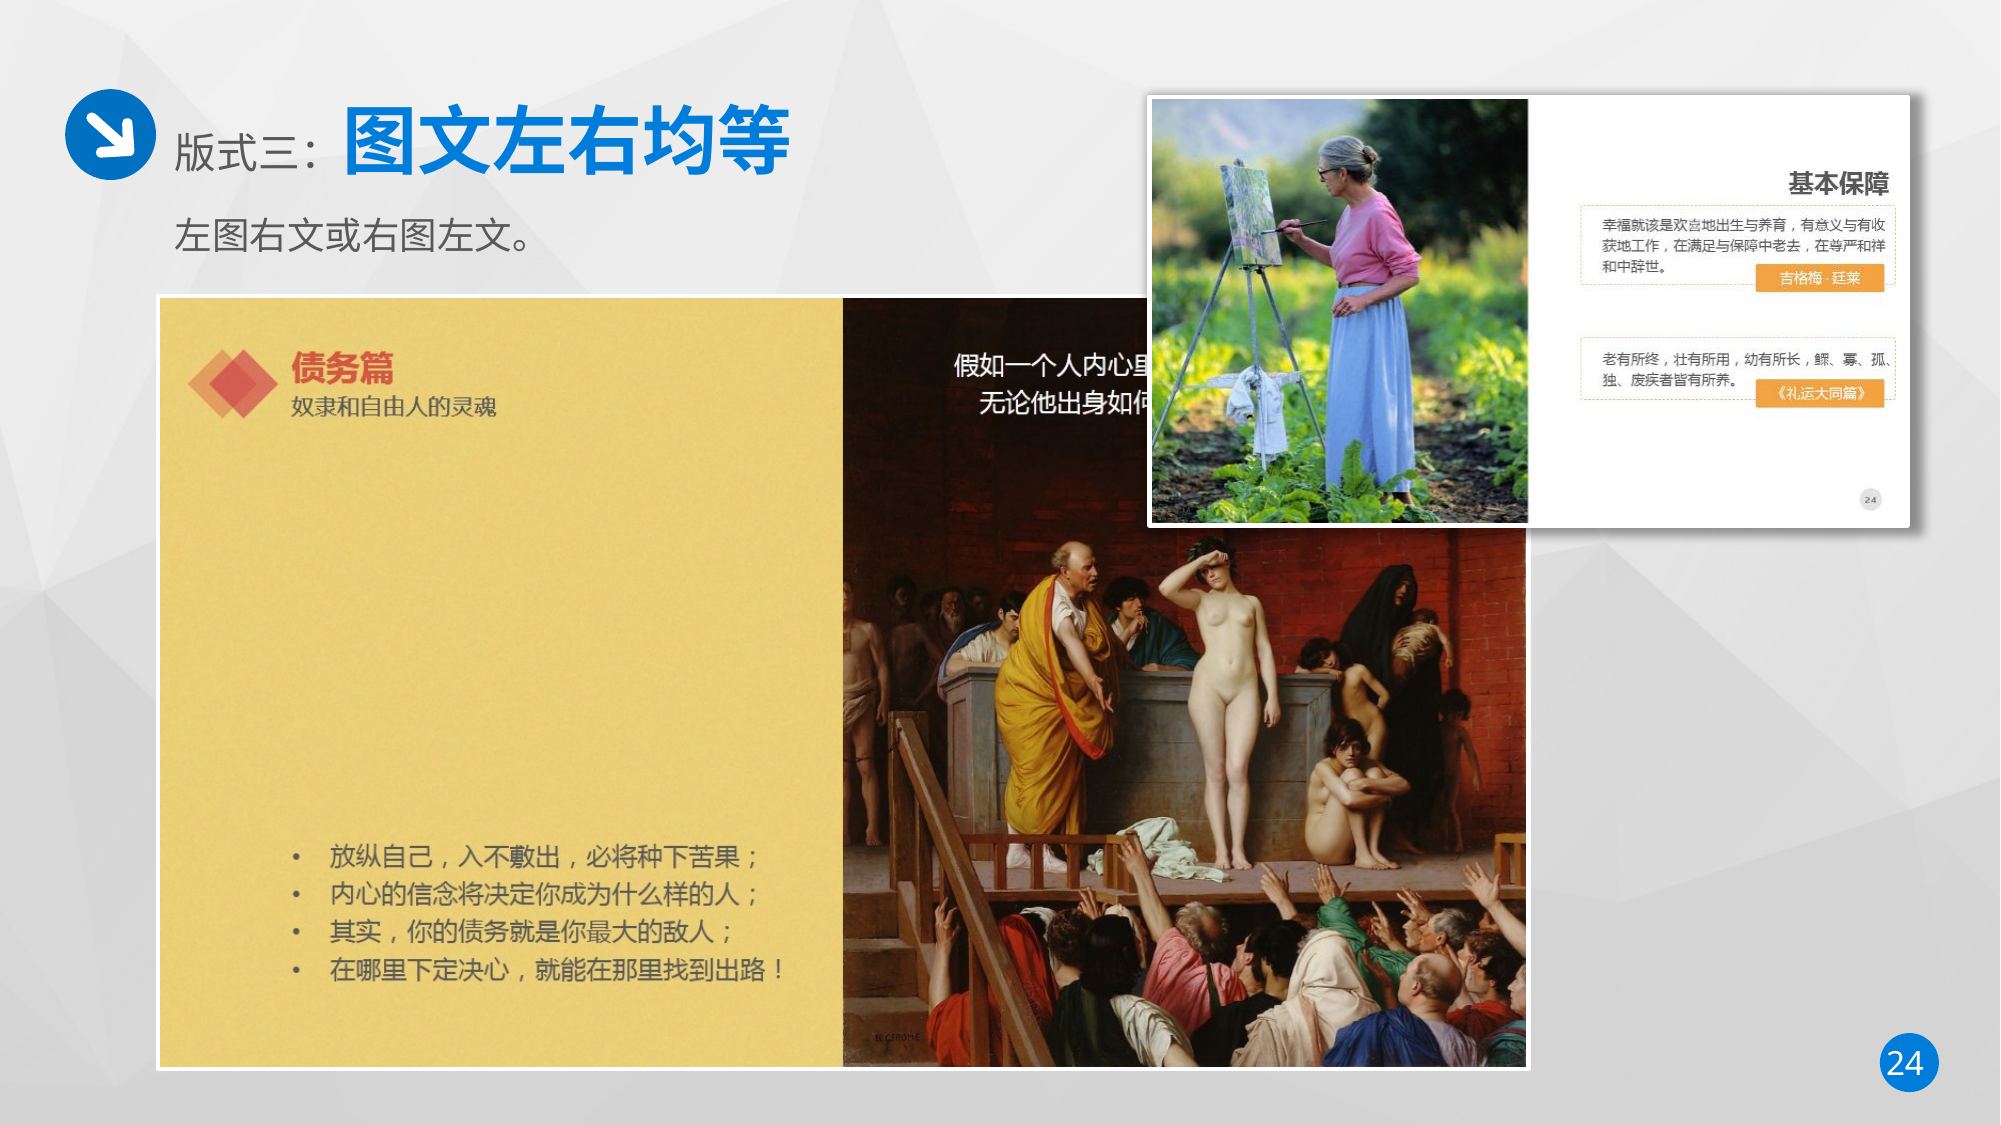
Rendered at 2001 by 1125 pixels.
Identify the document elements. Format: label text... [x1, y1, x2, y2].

text_box 版式三：图文左右均等 [160, 86, 837, 191]
text_box 左图右文或右图左文。 [160, 192, 1140, 265]
picture [0, 0, 2000, 1125]
